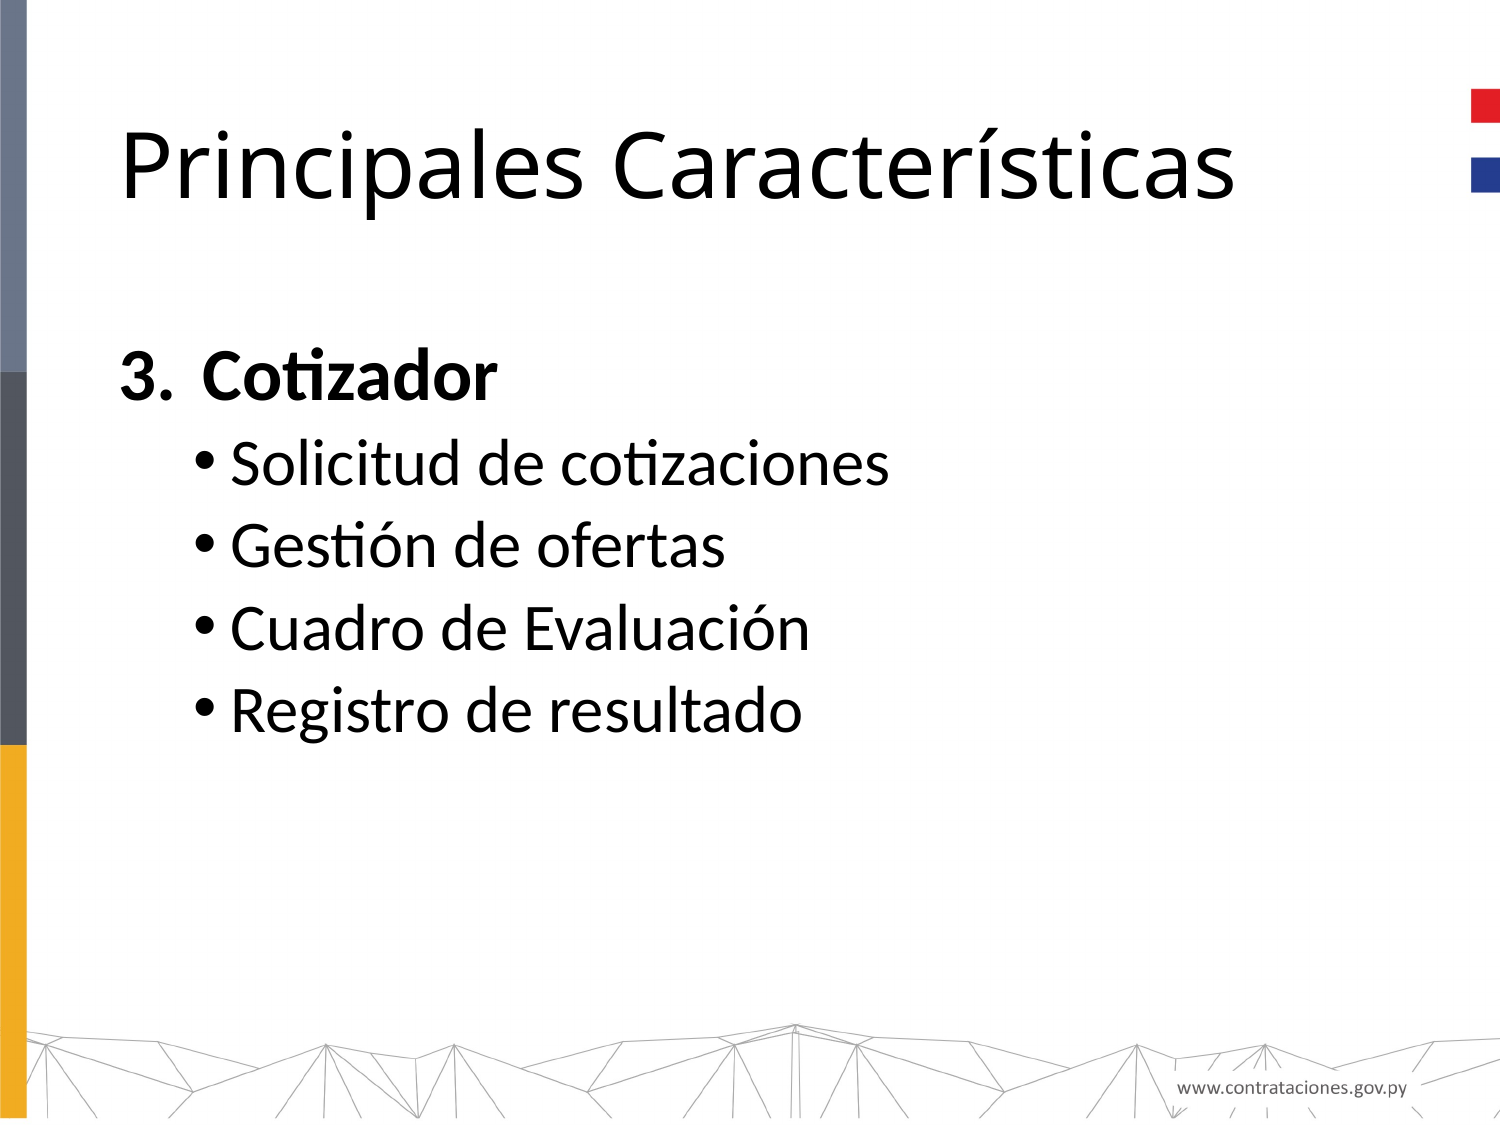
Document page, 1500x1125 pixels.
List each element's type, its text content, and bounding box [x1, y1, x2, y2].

picture [0, 0, 1500, 1125]
title Principales Características [103, 59, 1397, 278]
list Cotizador Solicitud de cotizaciones Gestión de ofertas Cuadro de Evaluación Registro de resultado [103, 328, 1397, 1014]
